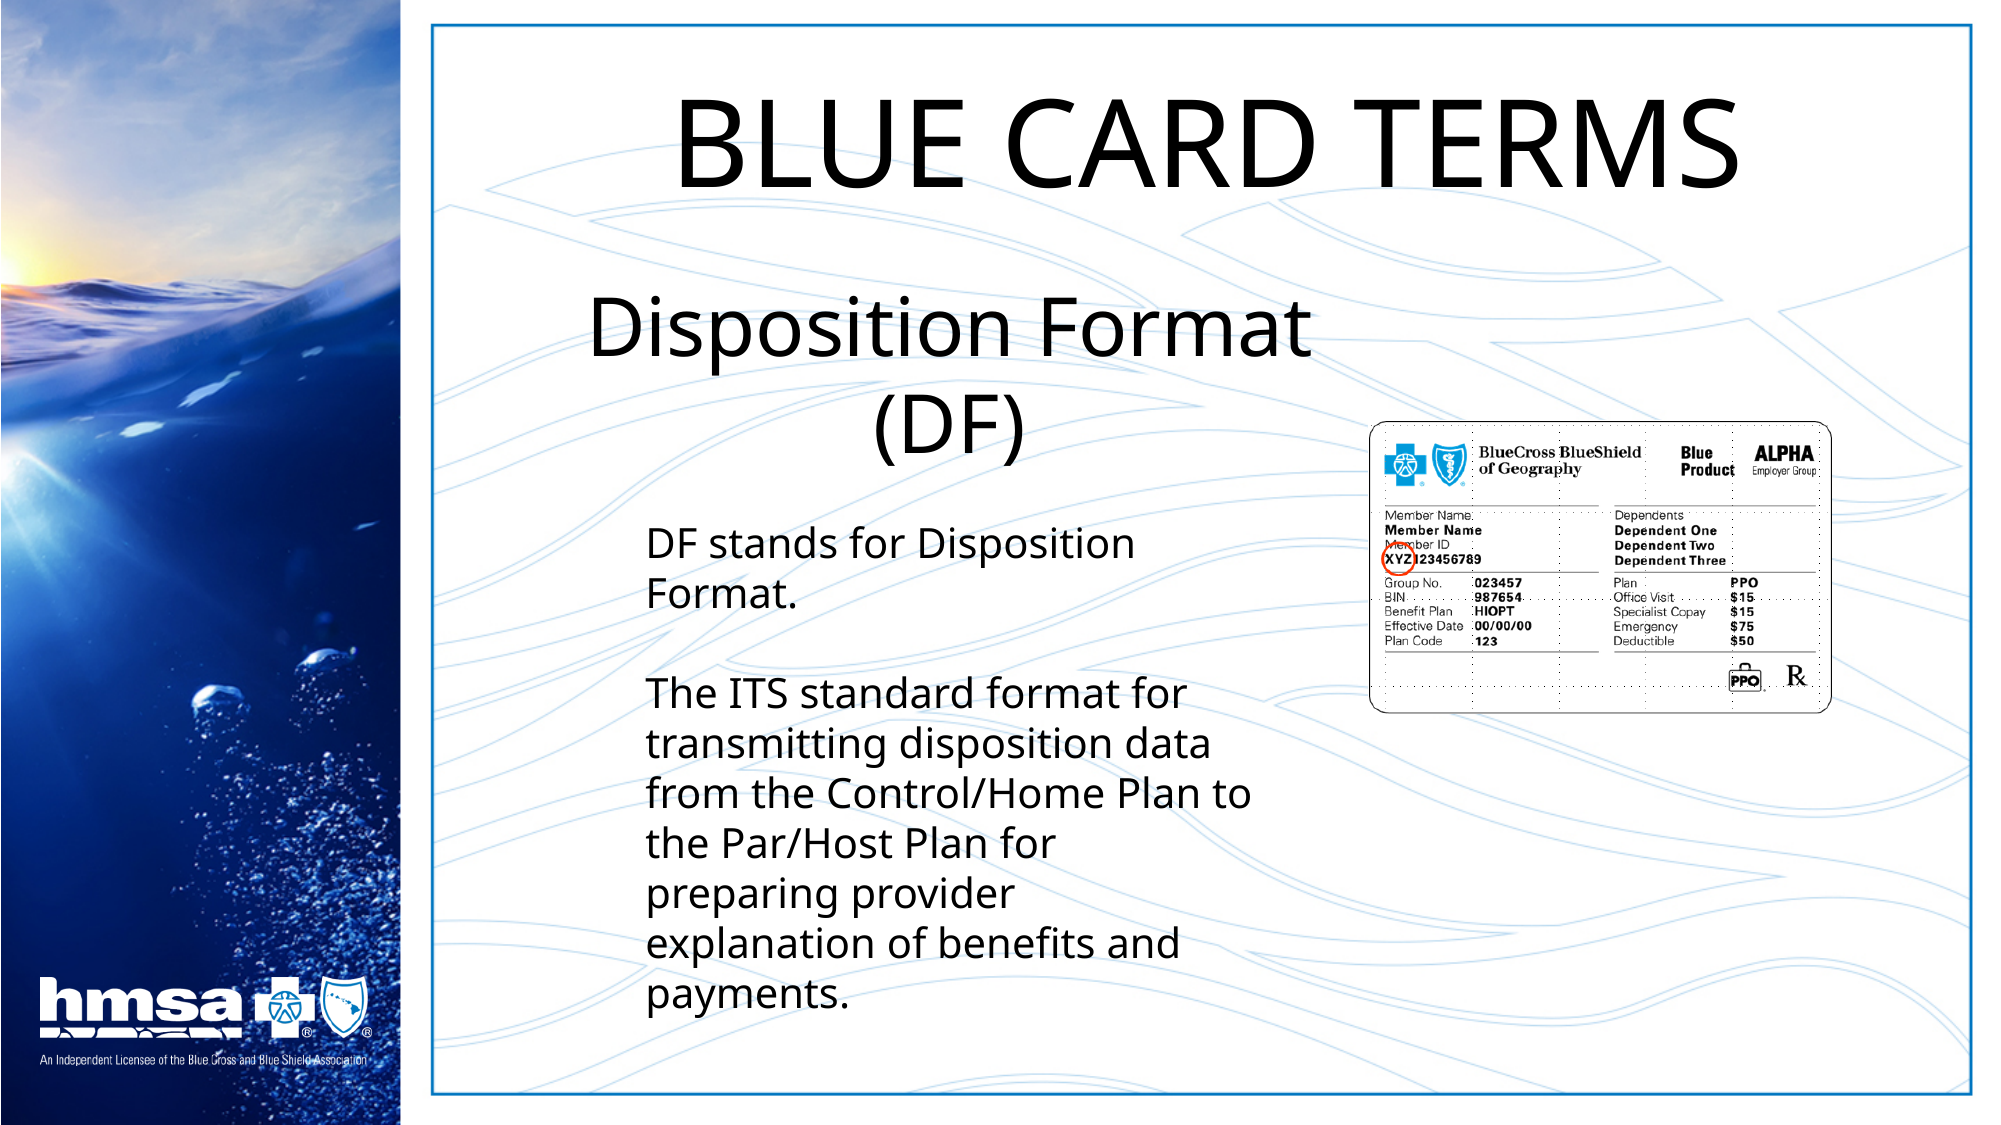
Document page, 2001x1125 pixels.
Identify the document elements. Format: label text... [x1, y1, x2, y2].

title BLUE CARD TERMS [476, 45, 1939, 233]
list Disposition Format (DF) [555, 267, 1344, 480]
picture [1, 0, 1999, 1125]
text_box DF stands for Disposition Format. The ITS standard format for transmitting disposition data from the Control/Home Plan to the Par/Host Plan for preparing provider explanation of benefits and payments. [630, 509, 1269, 1125]
